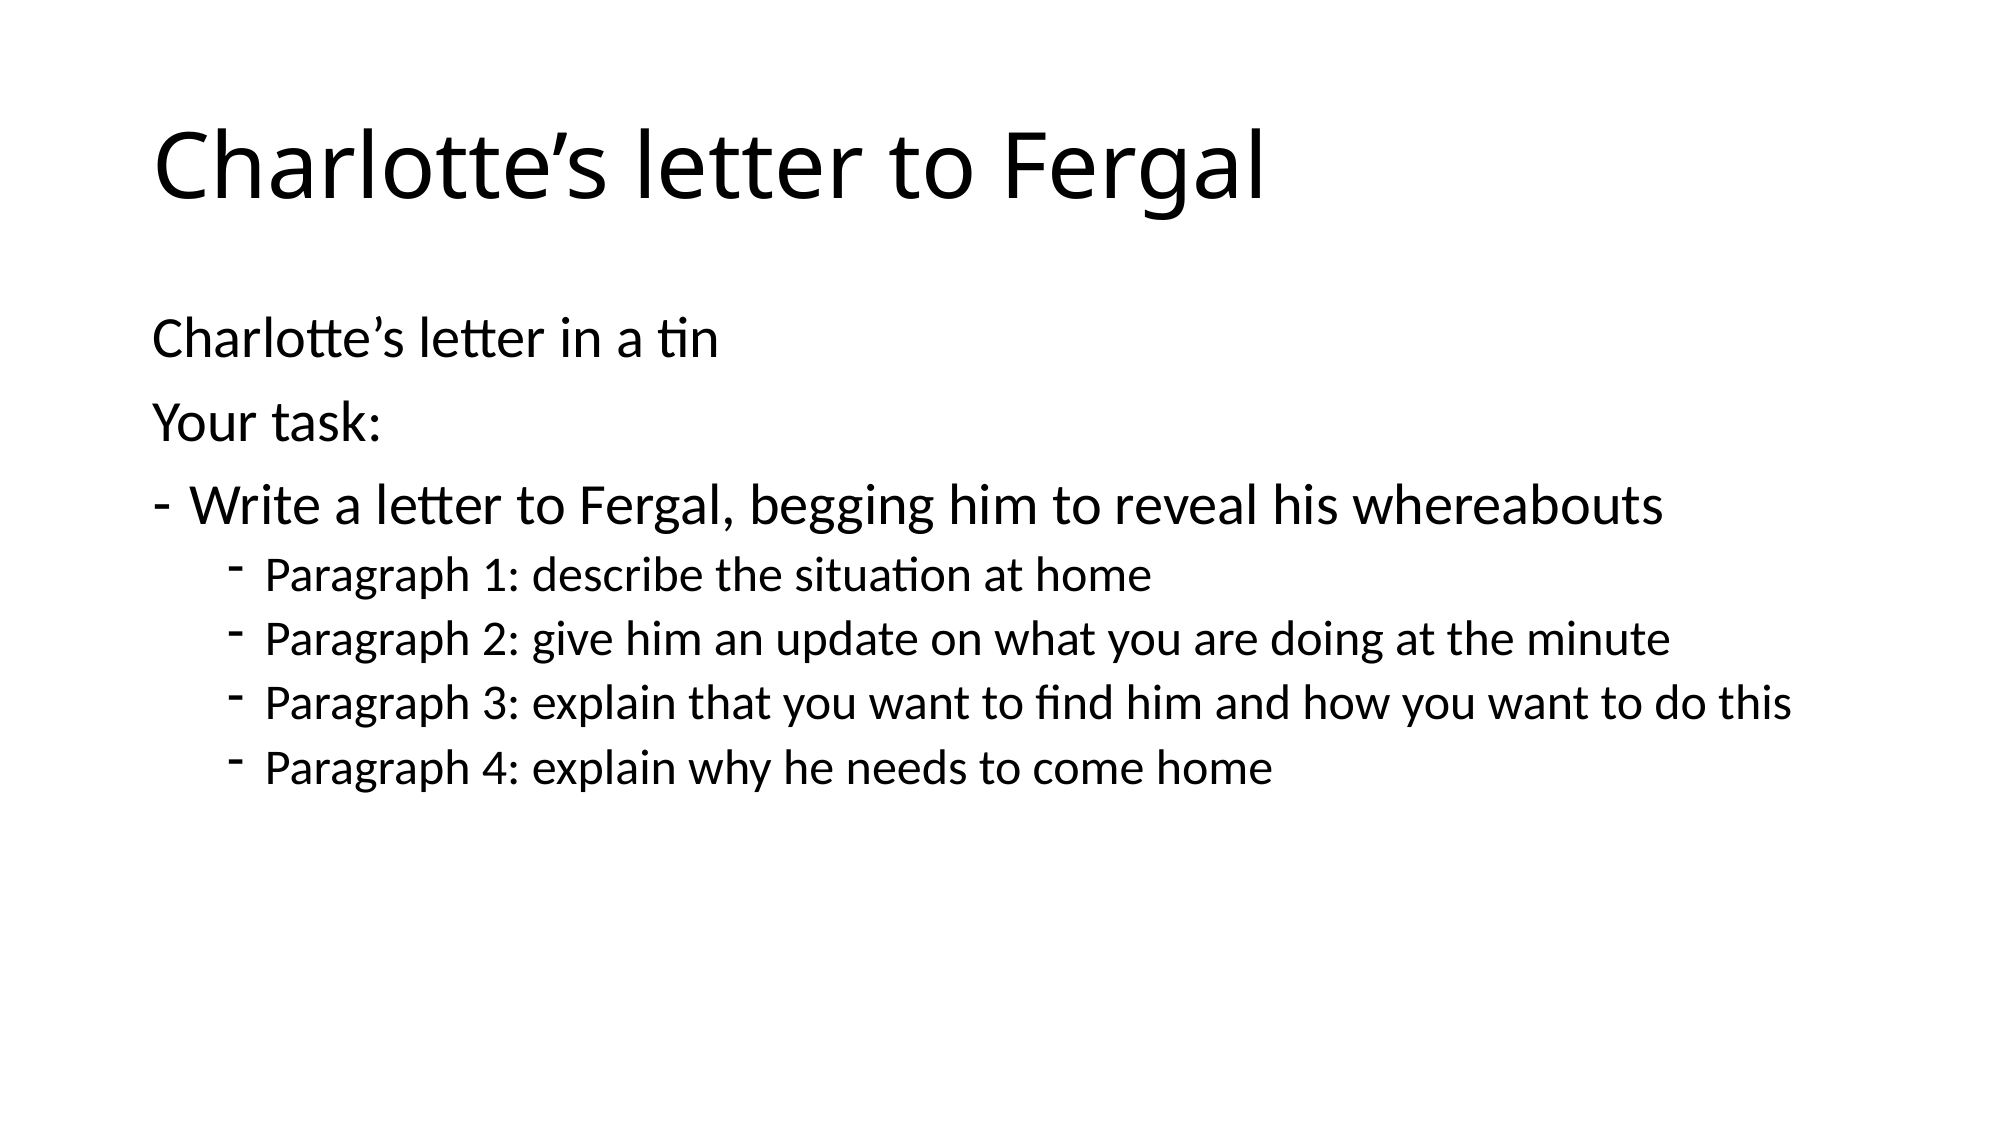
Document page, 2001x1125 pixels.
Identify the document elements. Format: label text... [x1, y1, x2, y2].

title Charlotte’s letter to Fergal [137, 59, 1863, 278]
list Charlotte’s letter in a tin Your task: Write a letter to Fergal, begging him to reveal his whereabouts Paragraph 1: describe the situation at home Paragraph 2: give him an update on what you are doing at the minute Paragraph 3: explain that you want to find him and how you want to do this Paragraph 4: explain why he needs to come home [137, 299, 1863, 1014]
